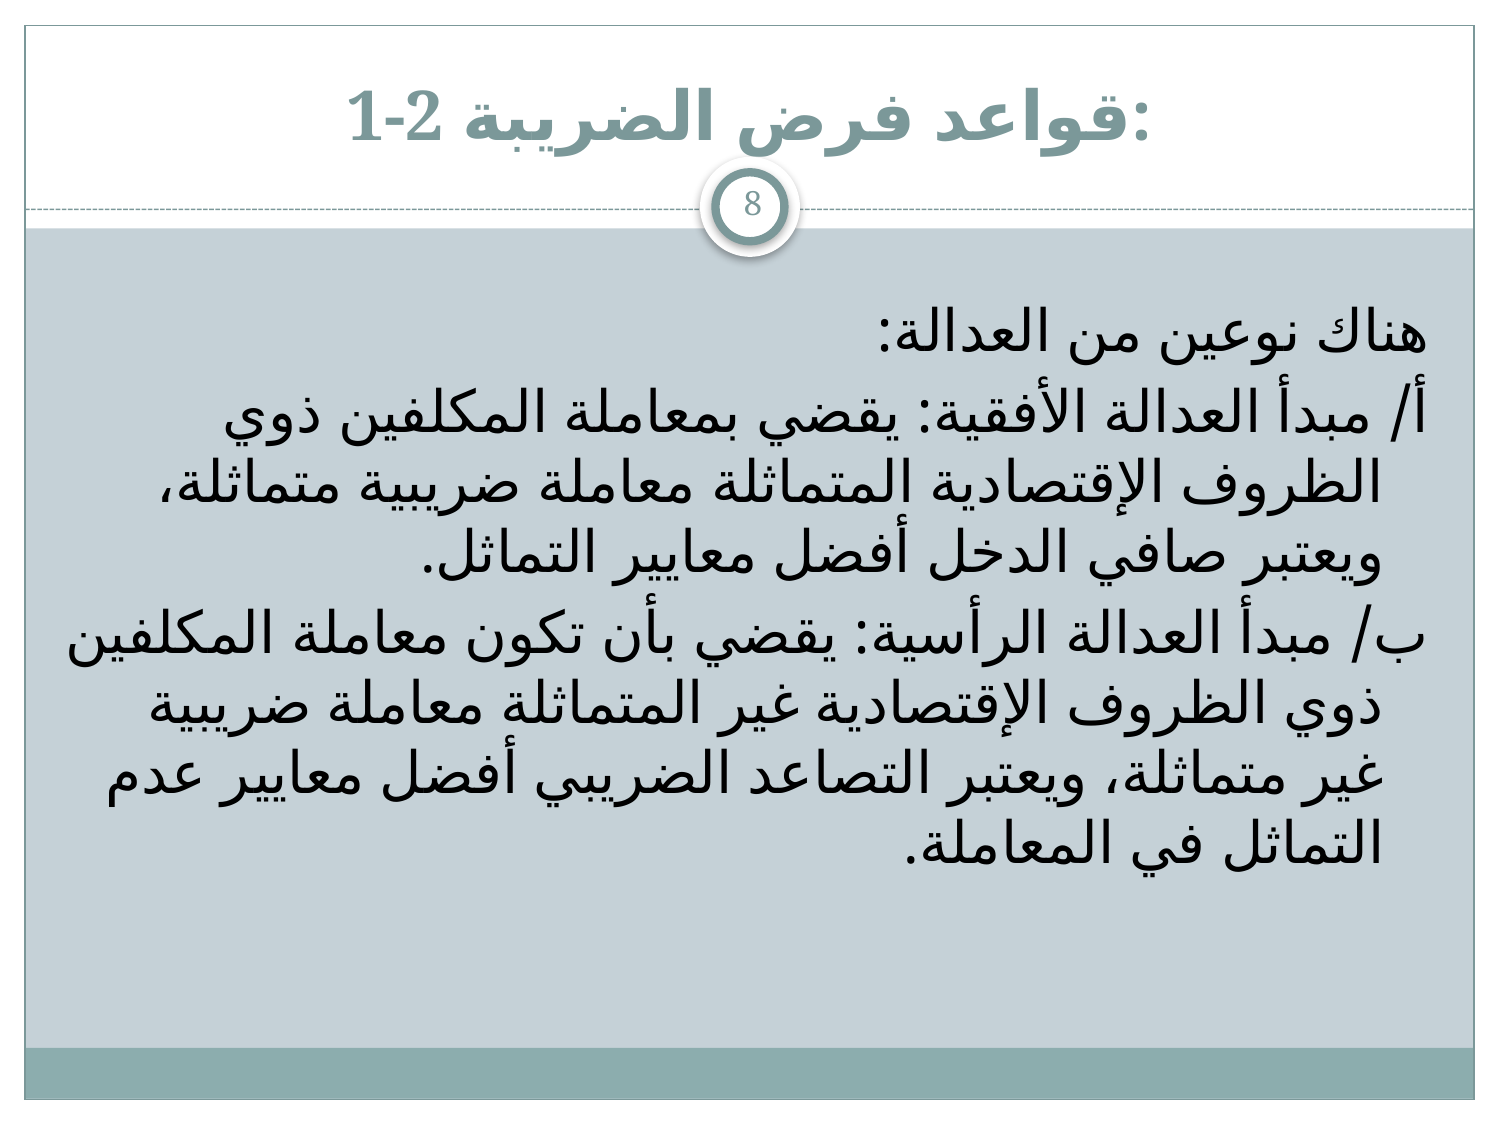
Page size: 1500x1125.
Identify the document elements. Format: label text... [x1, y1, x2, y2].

slide_number 8 [715, 168, 791, 241]
title 1-2 قواعد فرض الضريبة: [49, 37, 1450, 162]
list هناك نوعين من العدالة: أ/ مبدأ العدالة الأفقية: يقضي بمعاملة المكلفين ذوي الظروف الإقتصادية المتماثلة معاملة ضريبية متماثلة، ويعتبر صافي الدخل أفضل معايير التماثل. ب/ مبدأ العدالة الرأسية: يقضي بأن تكون معاملة المكلفين ذوي الظروف الإقتصادية غير المتماثلة معاملة ضريبية غير متماثلة، ويعتبر التصاعد الضريبي أفضل معايير عدم التماثل في المعاملة. [49, 250, 1445, 1001]
